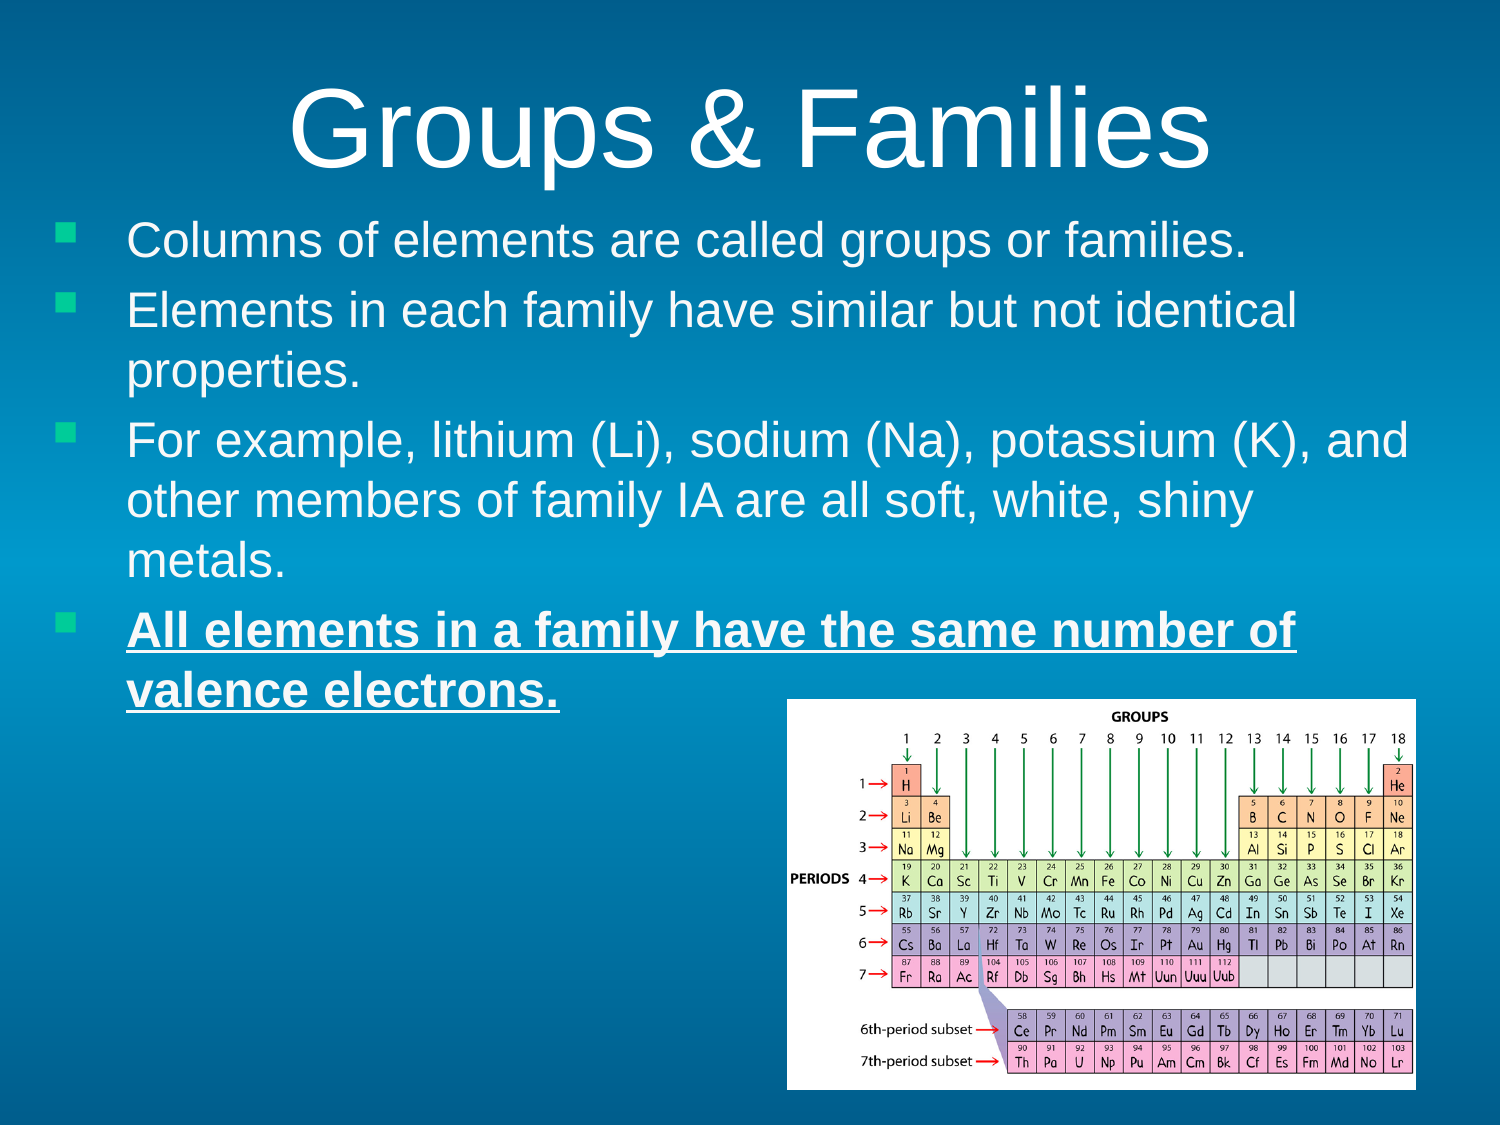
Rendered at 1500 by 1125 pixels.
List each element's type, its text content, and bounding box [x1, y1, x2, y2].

list Columns of elements are called groups or families. Elements in each family have similar but not identical properties. For example, lithium (Li), sodium (Na), potassium (K), and other members of family IA are all soft, white, shiny metals. All elements in a family have the same number of valence electrons. [37, 199, 1438, 913]
title Groups & Families [100, 62, 1276, 198]
picture [788, 700, 1415, 1089]
